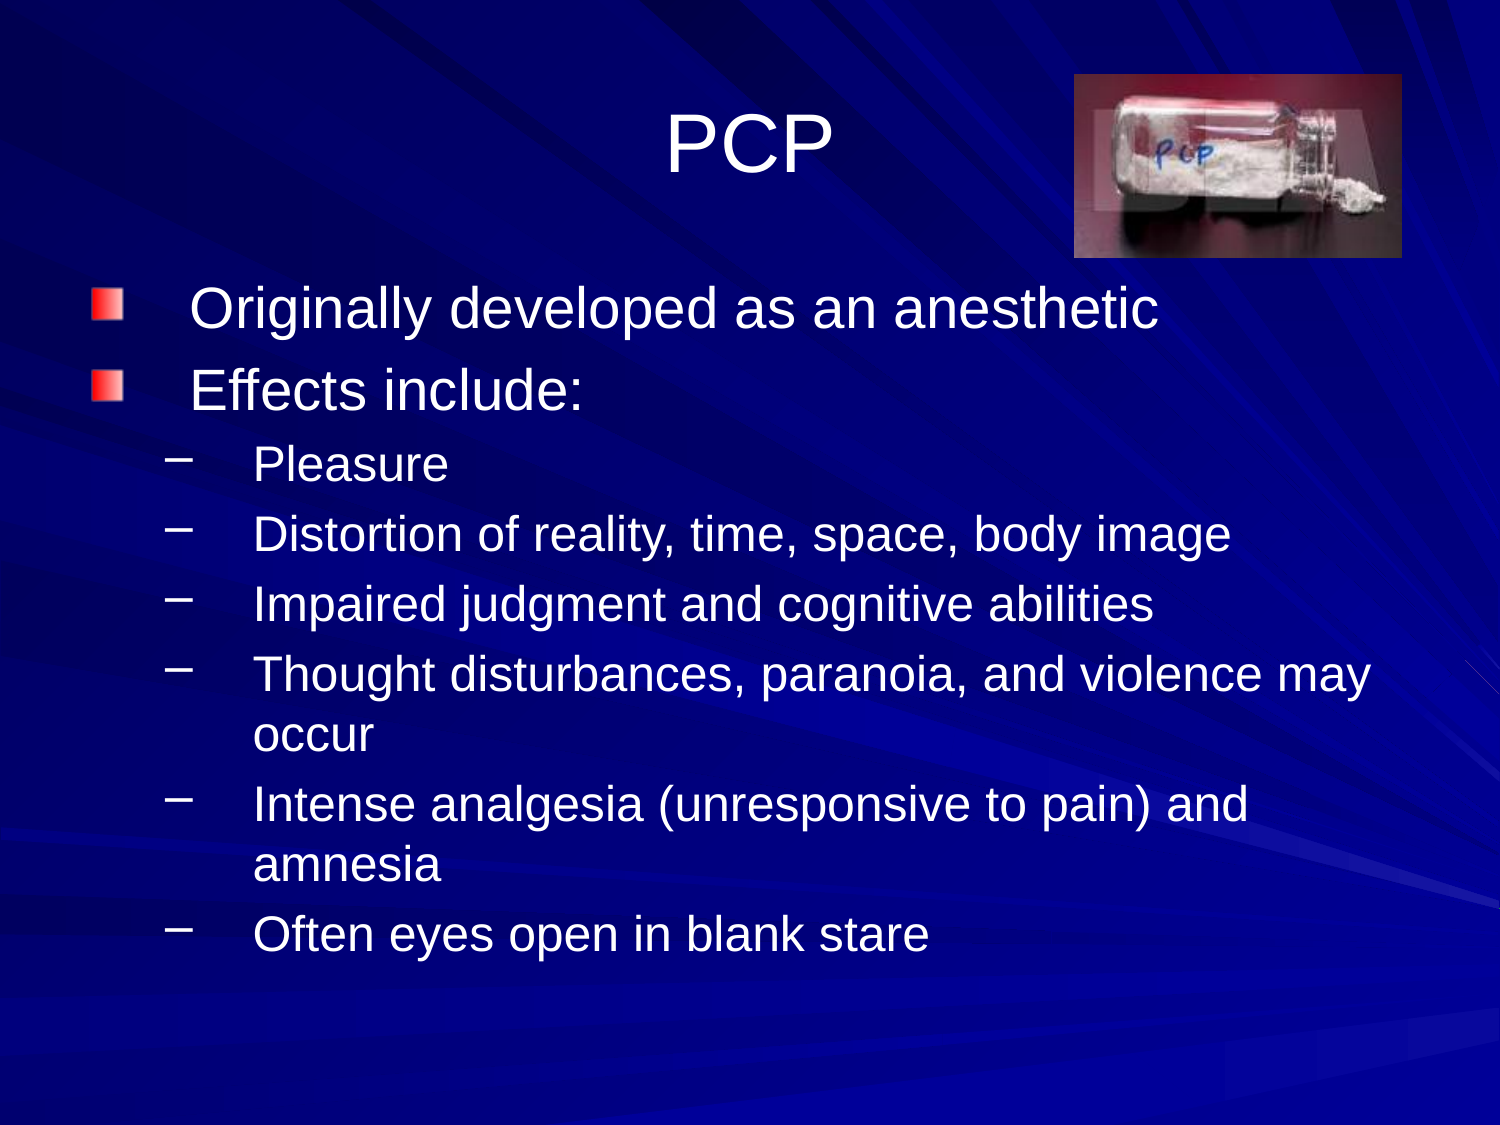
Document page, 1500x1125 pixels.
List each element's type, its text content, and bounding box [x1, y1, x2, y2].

picture [90, 368, 127, 405]
picture [1074, 74, 1402, 258]
list Originally developed as an anesthetic Effects include: Pleasure Distortion of reality, time, space, body image Impaired judgment and cognitive abilities Thought disturbances, paranoia, and violence may occur Intense analgesia (unresponsive to pain) and amnesia Often eyes open in blank stare [74, 262, 1426, 1006]
title PCP [74, 45, 1426, 234]
picture [90, 286, 127, 324]
